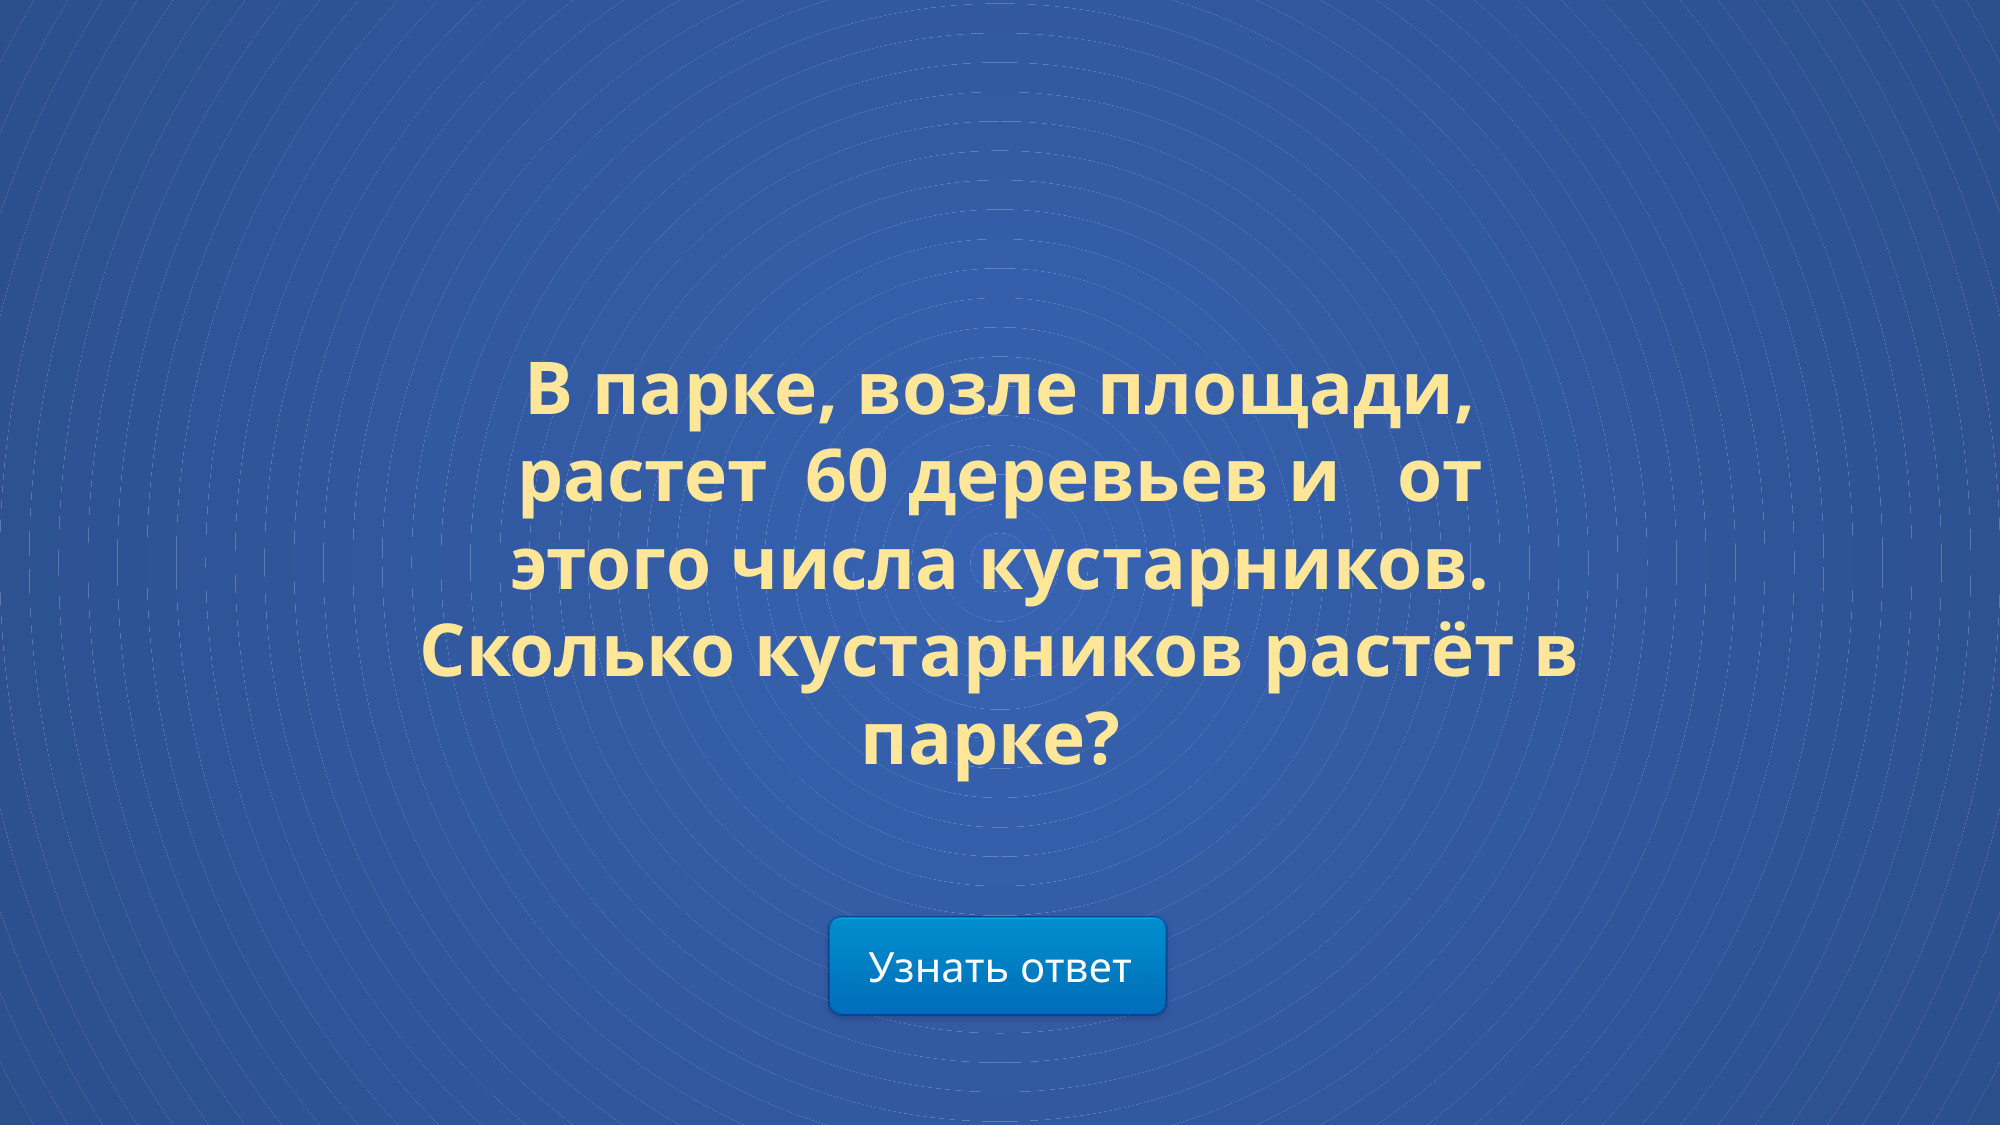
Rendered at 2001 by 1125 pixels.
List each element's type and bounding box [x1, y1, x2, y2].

picture [793, 902, 1180, 1035]
